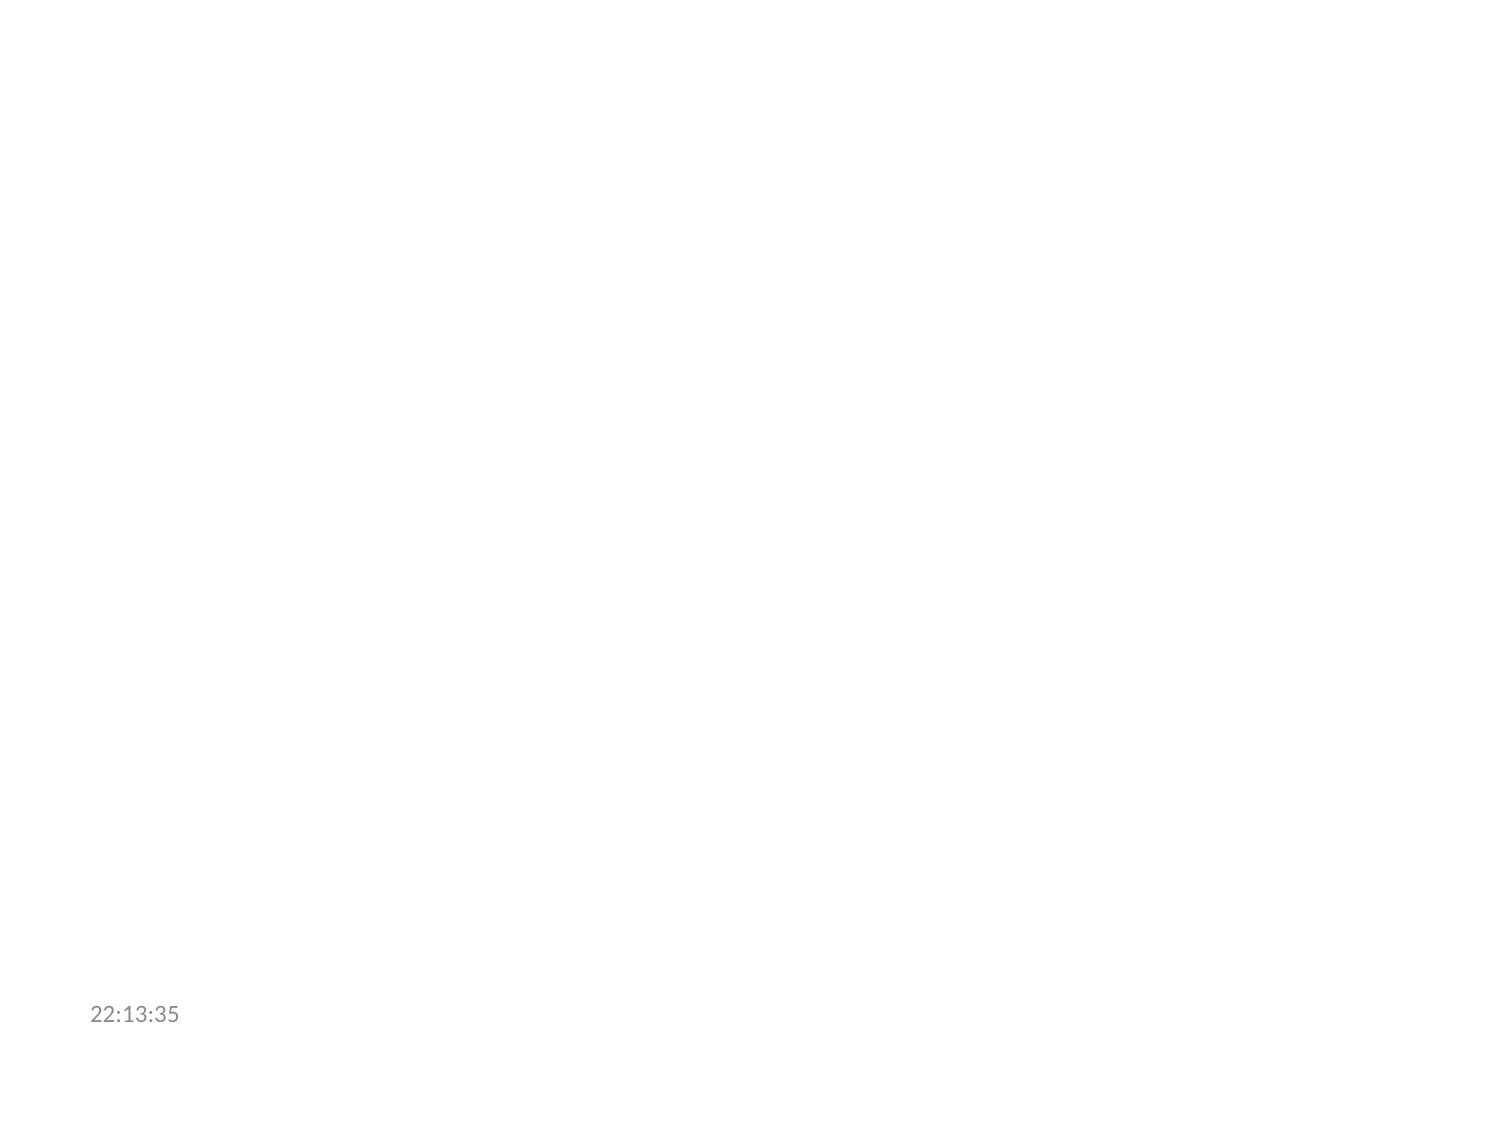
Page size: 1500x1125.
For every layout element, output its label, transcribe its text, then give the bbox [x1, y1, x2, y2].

text_box 15:35:09 [75, 982, 425, 1043]
